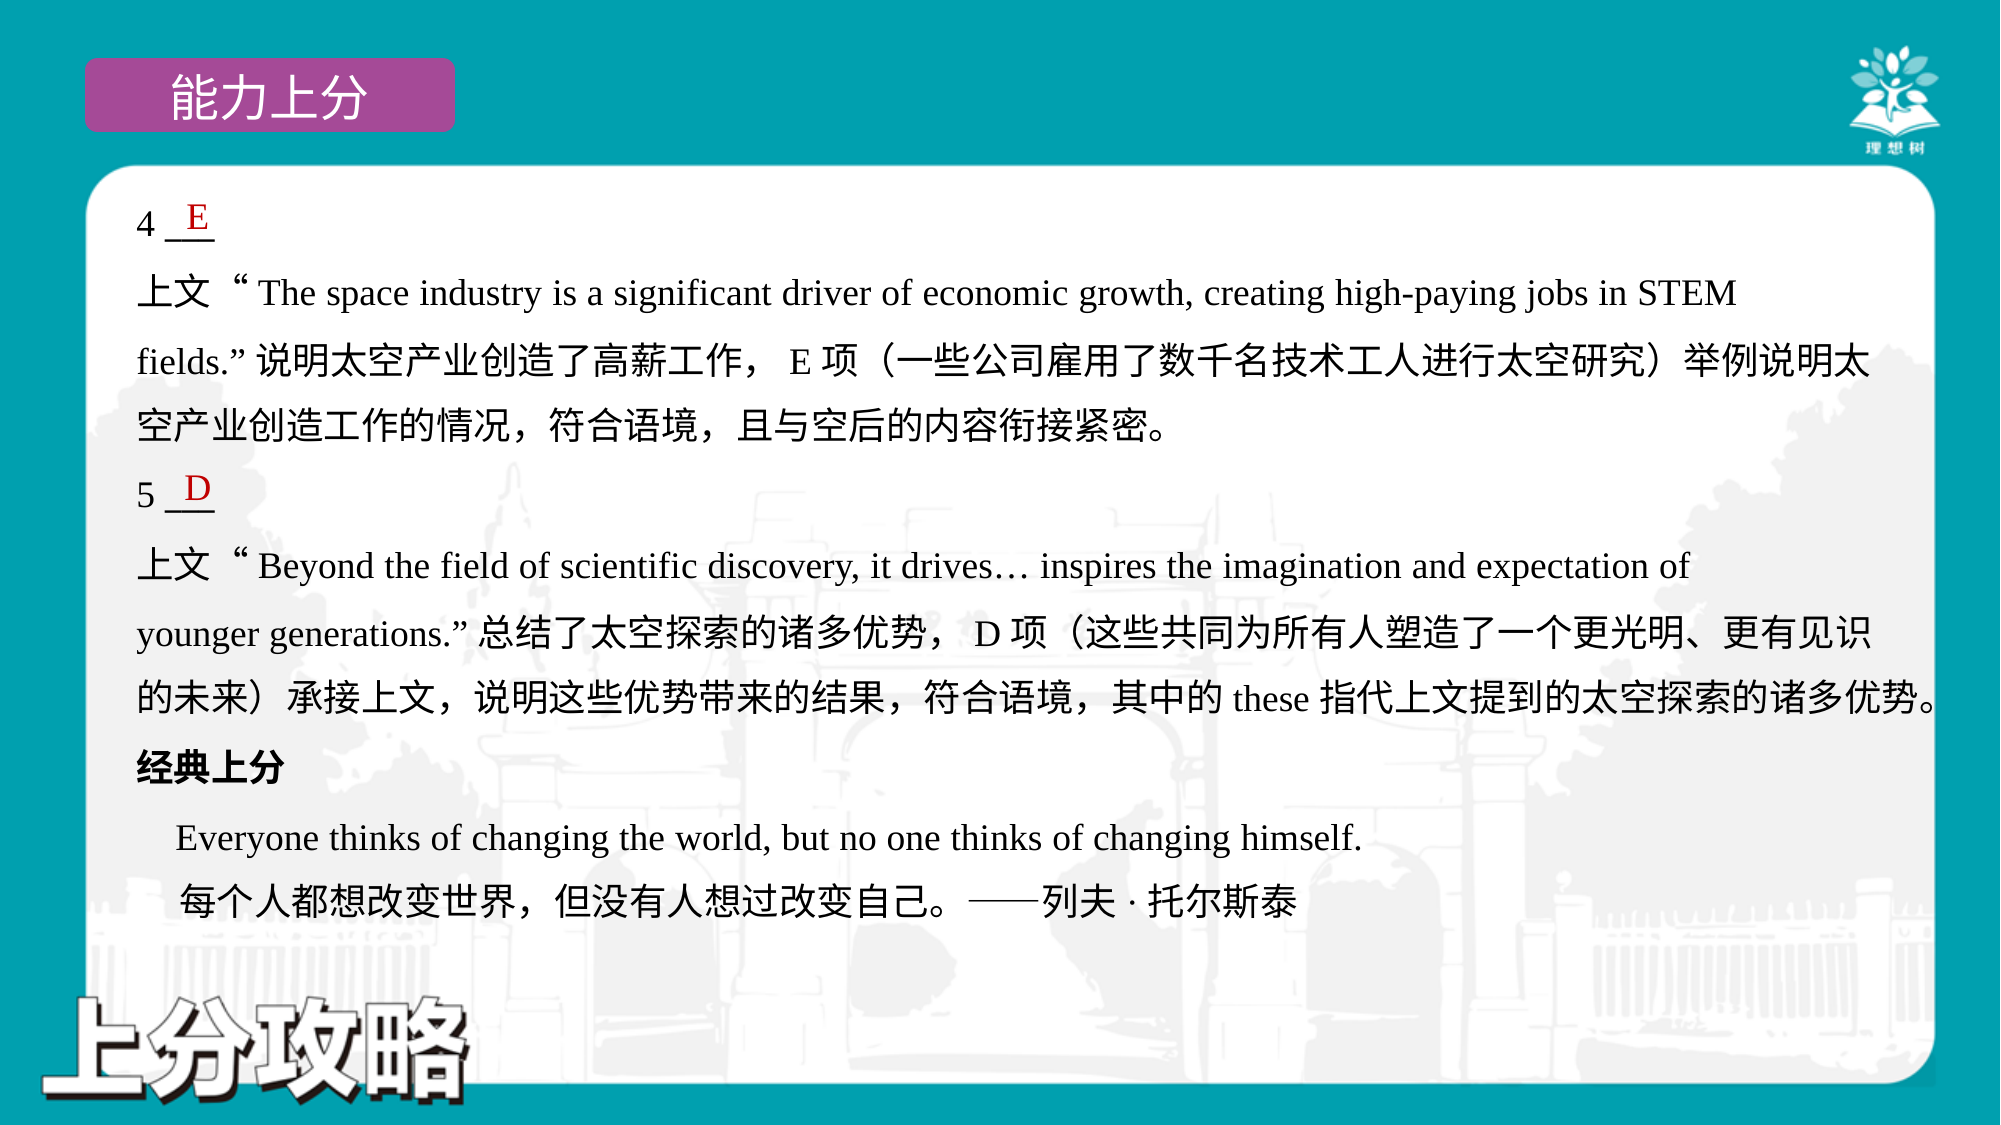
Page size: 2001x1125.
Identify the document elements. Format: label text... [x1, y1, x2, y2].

text_box 5 ___ [136, 447, 1865, 507]
text_box D [170, 440, 226, 501]
text_box 上文“The space industry is a significant driver of economic growth, creating high-paying jobs in STEM fields.”说明太空产业创造了高薪工作，E项（一些公司雇用了数千名技术工人进行太空研究）举例说明太 空产业创造工作的情况，符合语境，且与空后的内容衔接紧密。 [136, 244, 1865, 441]
text_box E [172, 170, 224, 230]
text_box 经典上分 Everyone thinks of changing the world, but no one thinks of changing himself. 每个人都想改变世界，但没有人想过改变自己。——列夫·托尔斯泰 [136, 720, 1865, 916]
text_box 上文“Beyond the field of scientific discovery, it drives… inspires the imagination and expectation of younger generations.”总结了太空探索的诸多优势，D项（这些共同为所有人塑造了一个更光明、更有见识 的未来）承接上文，说明这些优势带来的结果，符合语境，其中的these指代上文提到的太空探索的诸多优势。 [136, 516, 1865, 713]
picture [0, 0, 2000, 1125]
text_box 4 ___ [136, 176, 1865, 237]
